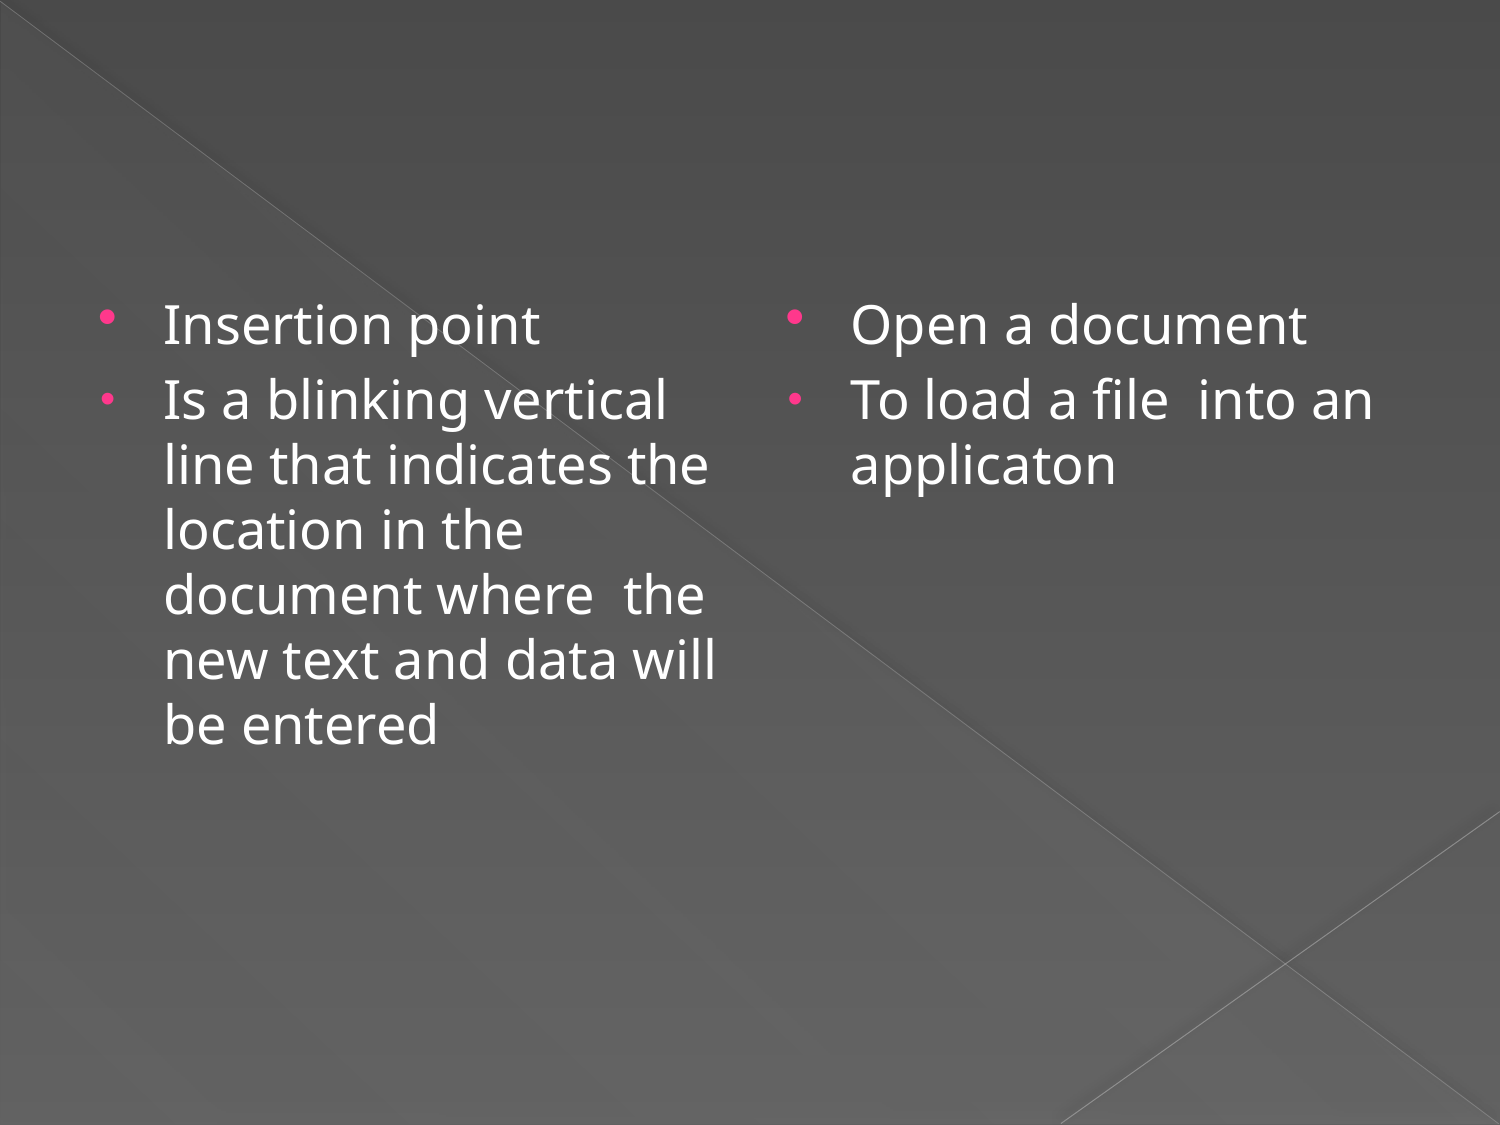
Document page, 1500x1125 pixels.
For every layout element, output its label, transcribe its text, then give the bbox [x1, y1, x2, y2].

list Open a document To load a file into an applicaton [762, 282, 1425, 1025]
list Insertion point Is a blinking vertical line that indicates the location in the document where the new text and data will be entered [75, 282, 738, 1025]
